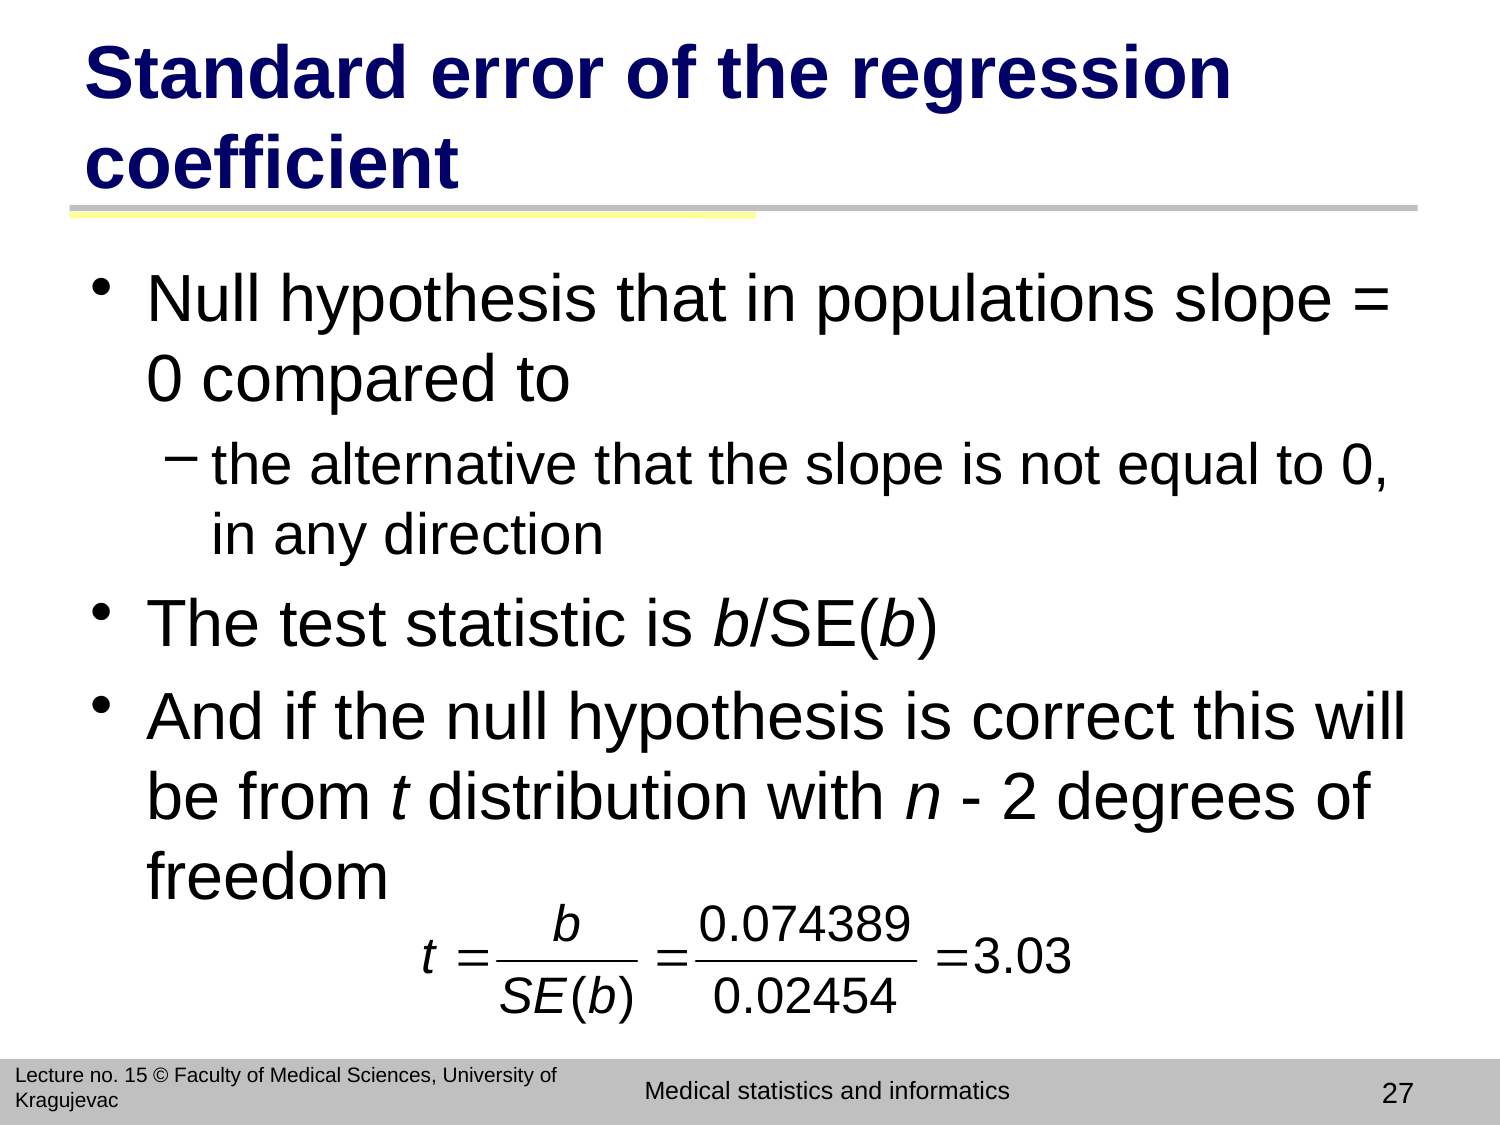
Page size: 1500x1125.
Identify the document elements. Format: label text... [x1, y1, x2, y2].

footer Medical statistics and informatics [512, 1066, 1144, 1125]
title Standard error of the regression coefficient [69, 19, 1426, 208]
slide_number Lecture no. 15 © Faculty of Medical Sciences, University of Kragujevac [0, 1053, 616, 1108]
list Null hypothesis that in populations slope = 0 compared to the alternative that the slope is not equal to 0, in any direction The test statistic is b/SE(b) And if the null hypothesis is correct this will be from t distribution with n - 2 degrees of freedom [74, 246, 1426, 1023]
slide_number 27 [1164, 1066, 1430, 1125]
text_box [413, 886, 1082, 1036]
